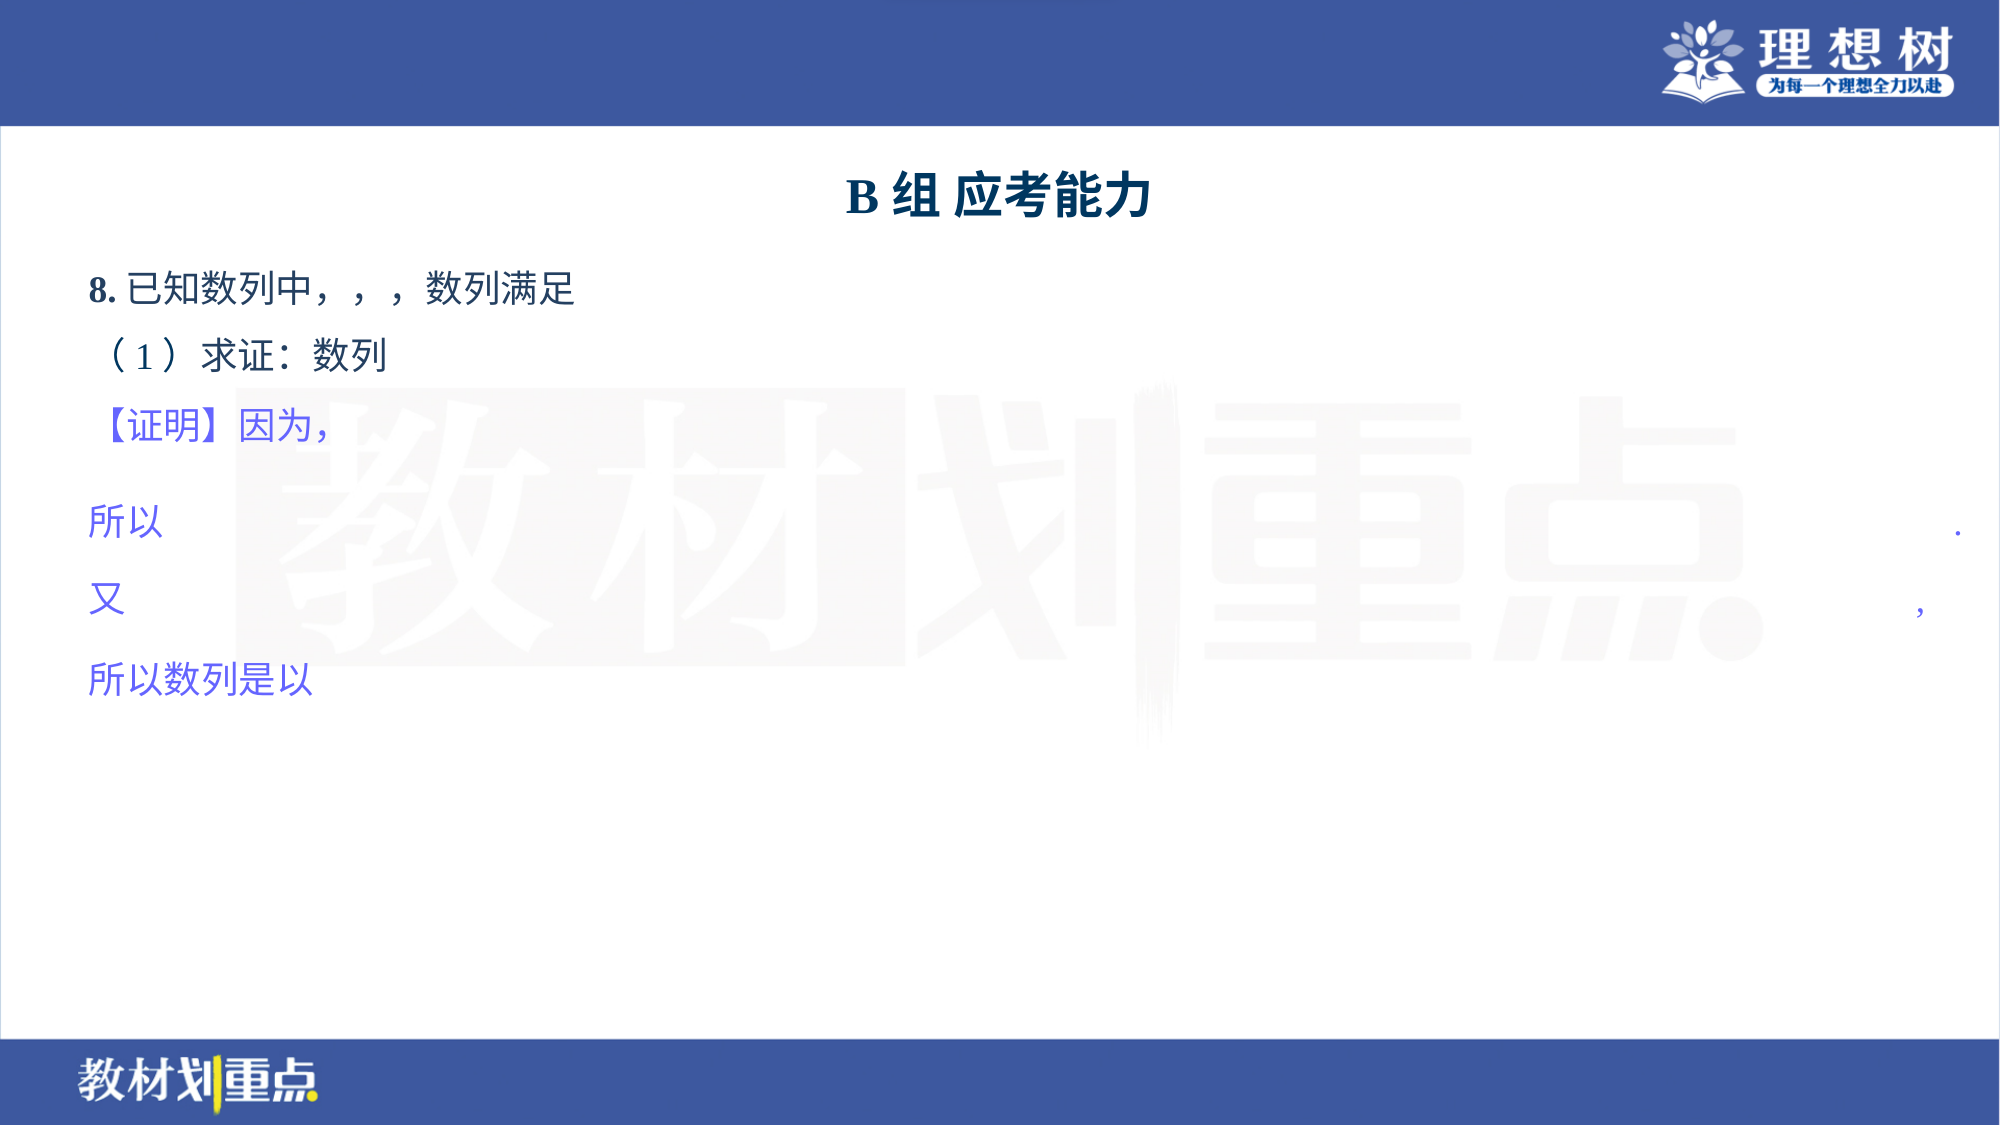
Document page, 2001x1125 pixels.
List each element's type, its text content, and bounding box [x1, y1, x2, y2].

picture [0, 0, 2000, 1125]
text_box B组 应考能力 [88, 135, 1911, 283]
